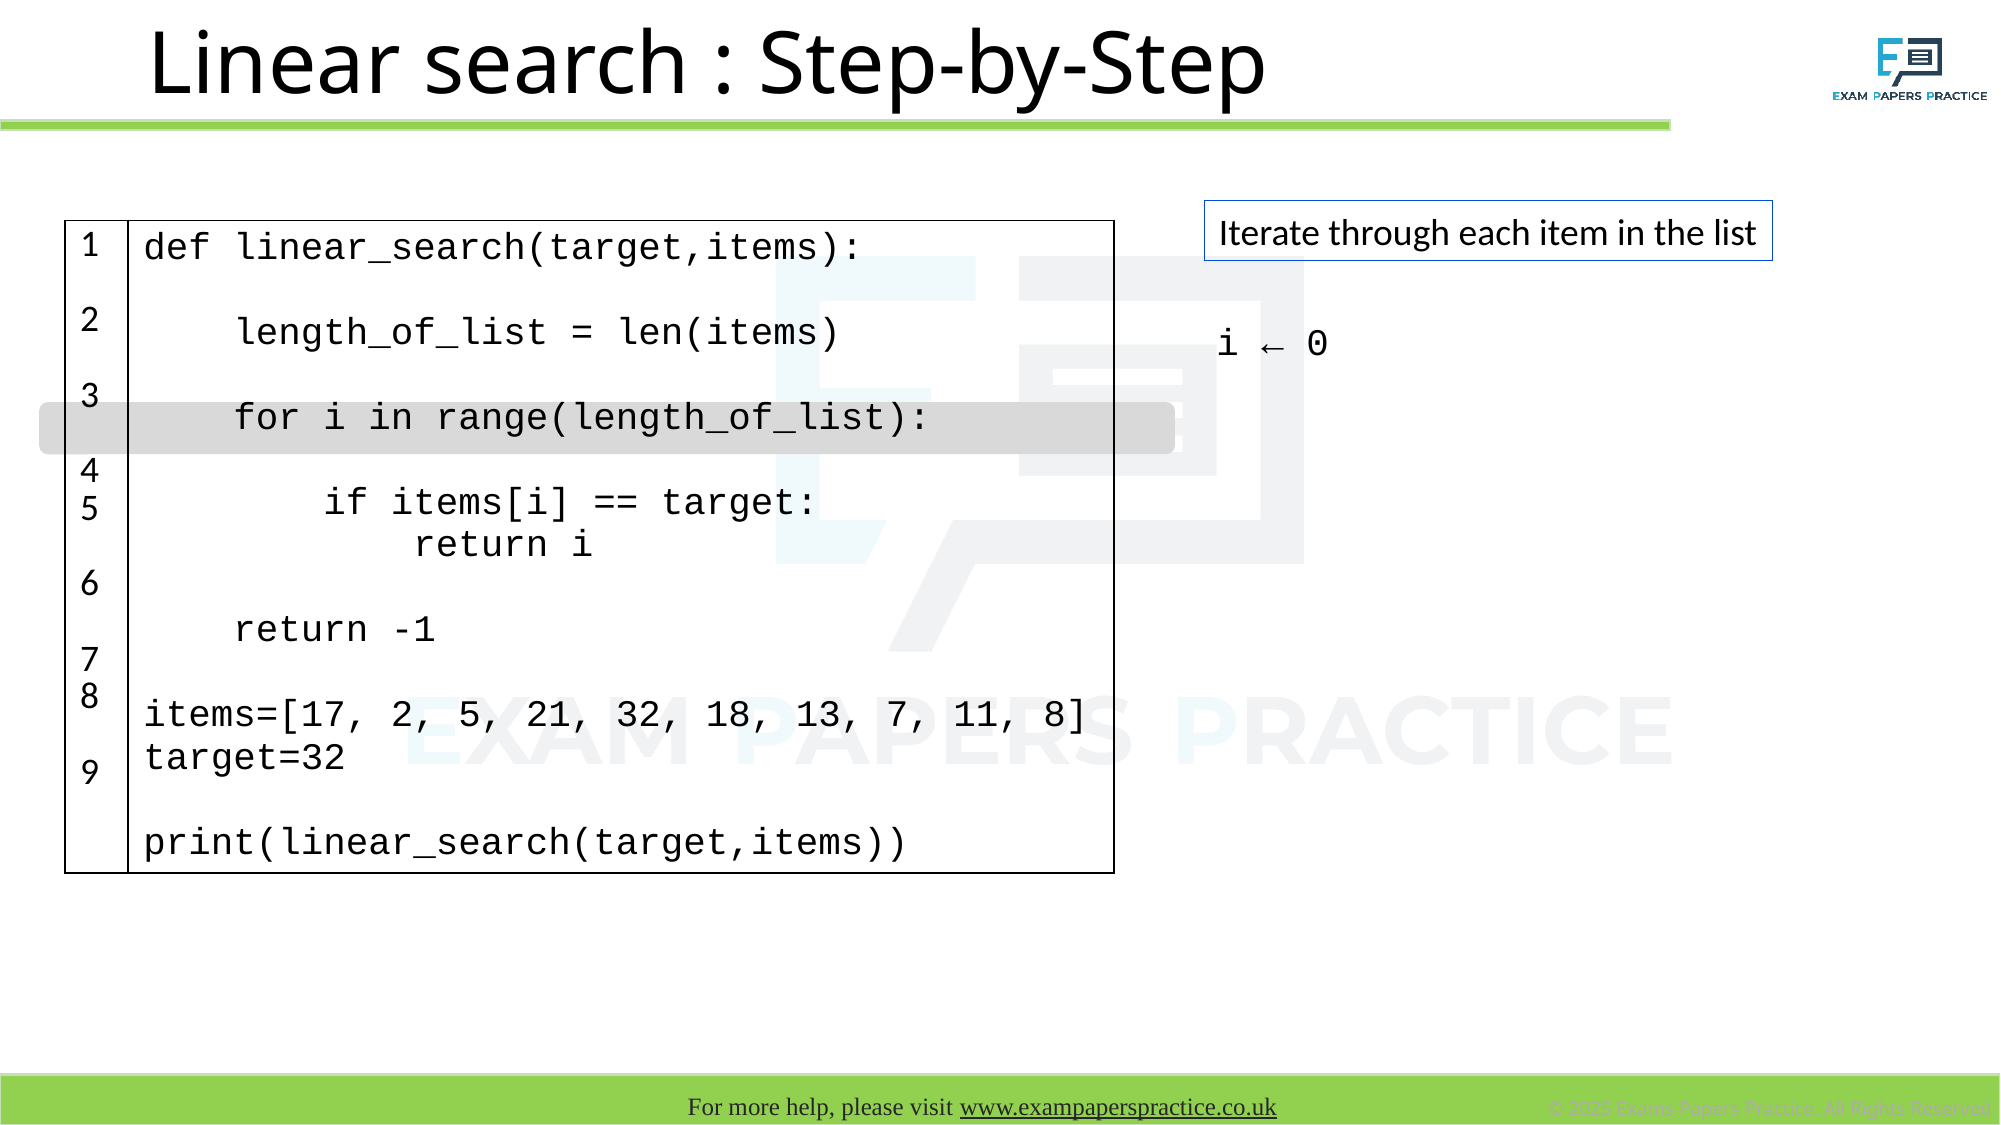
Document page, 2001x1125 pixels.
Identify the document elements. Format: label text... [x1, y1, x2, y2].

table_header 1 2 3 4 5 6 7 8 9 [66, 221, 127, 872]
text_box i ← 0 [1201, 310, 1344, 371]
text_box [38, 401, 64, 456]
text_box [1115, 401, 1176, 456]
table_header def linear_search(target,items): length_of_list = len(items) for i in range(length_of_list): if items[i] == target: return i return -1 items=[17, 2, 5, 21, 32, 18, 13, 7, 11, 8] target=32 print(linear_search(target,items)) [129, 221, 1113, 872]
text_box Iterate through each item in the list [1204, 200, 1773, 261]
title Linear search : Step-by-Step [132, 11, 1858, 121]
